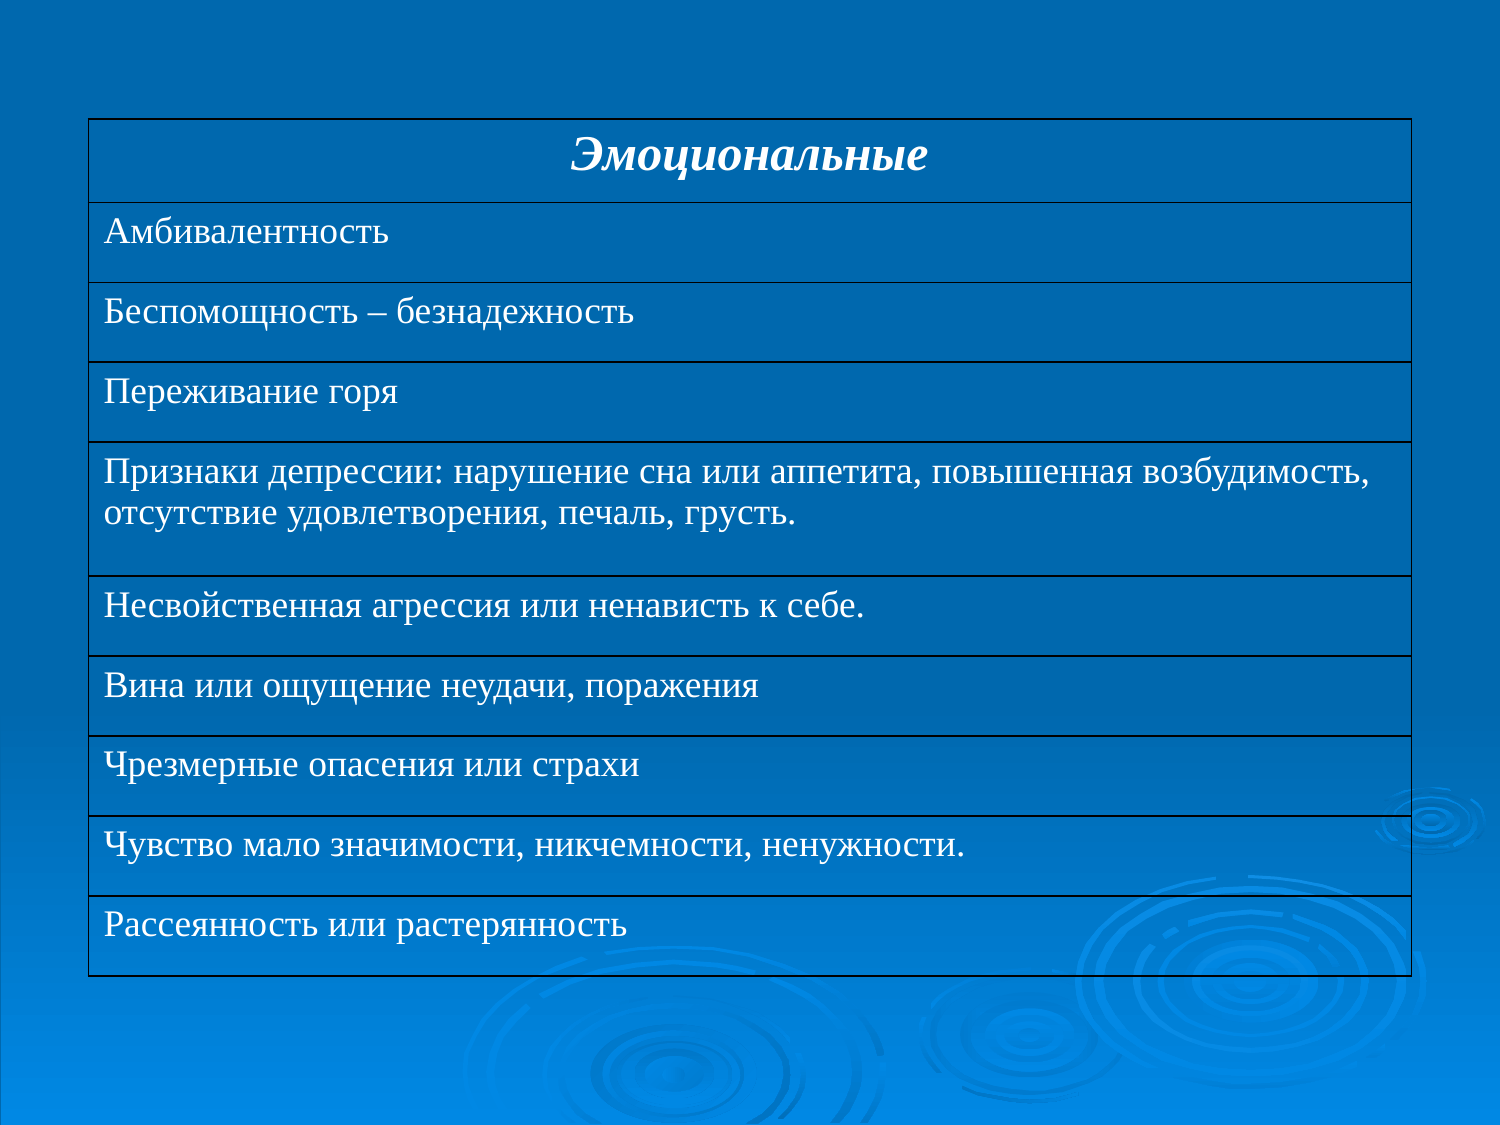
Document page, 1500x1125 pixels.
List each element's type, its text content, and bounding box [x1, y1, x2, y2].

table_cell Чувство мало значимости, никчемности, ненужности. [89, 817, 1411, 895]
table_cell Рассеянность или растерянность [89, 897, 1411, 975]
table_cell Чрезмерные опасения или страхи [89, 737, 1411, 815]
table_cell Вина или ощущение неудачи, поражения [89, 657, 1411, 735]
table_cell Несвойственная агрессия или ненависть к себе. [89, 577, 1411, 655]
table_cell Амбивалентность [89, 203, 1411, 282]
table_header Эмоциональные [89, 120, 1411, 202]
table_cell Признаки депрессии: нарушение сна или аппетита, повышенная возбудимость, отсутствие удовлетворения, печаль, грусть. [89, 443, 1411, 575]
table_cell Беспомощность – безнадежность [89, 283, 1411, 361]
table_cell Переживание горя [89, 363, 1411, 441]
